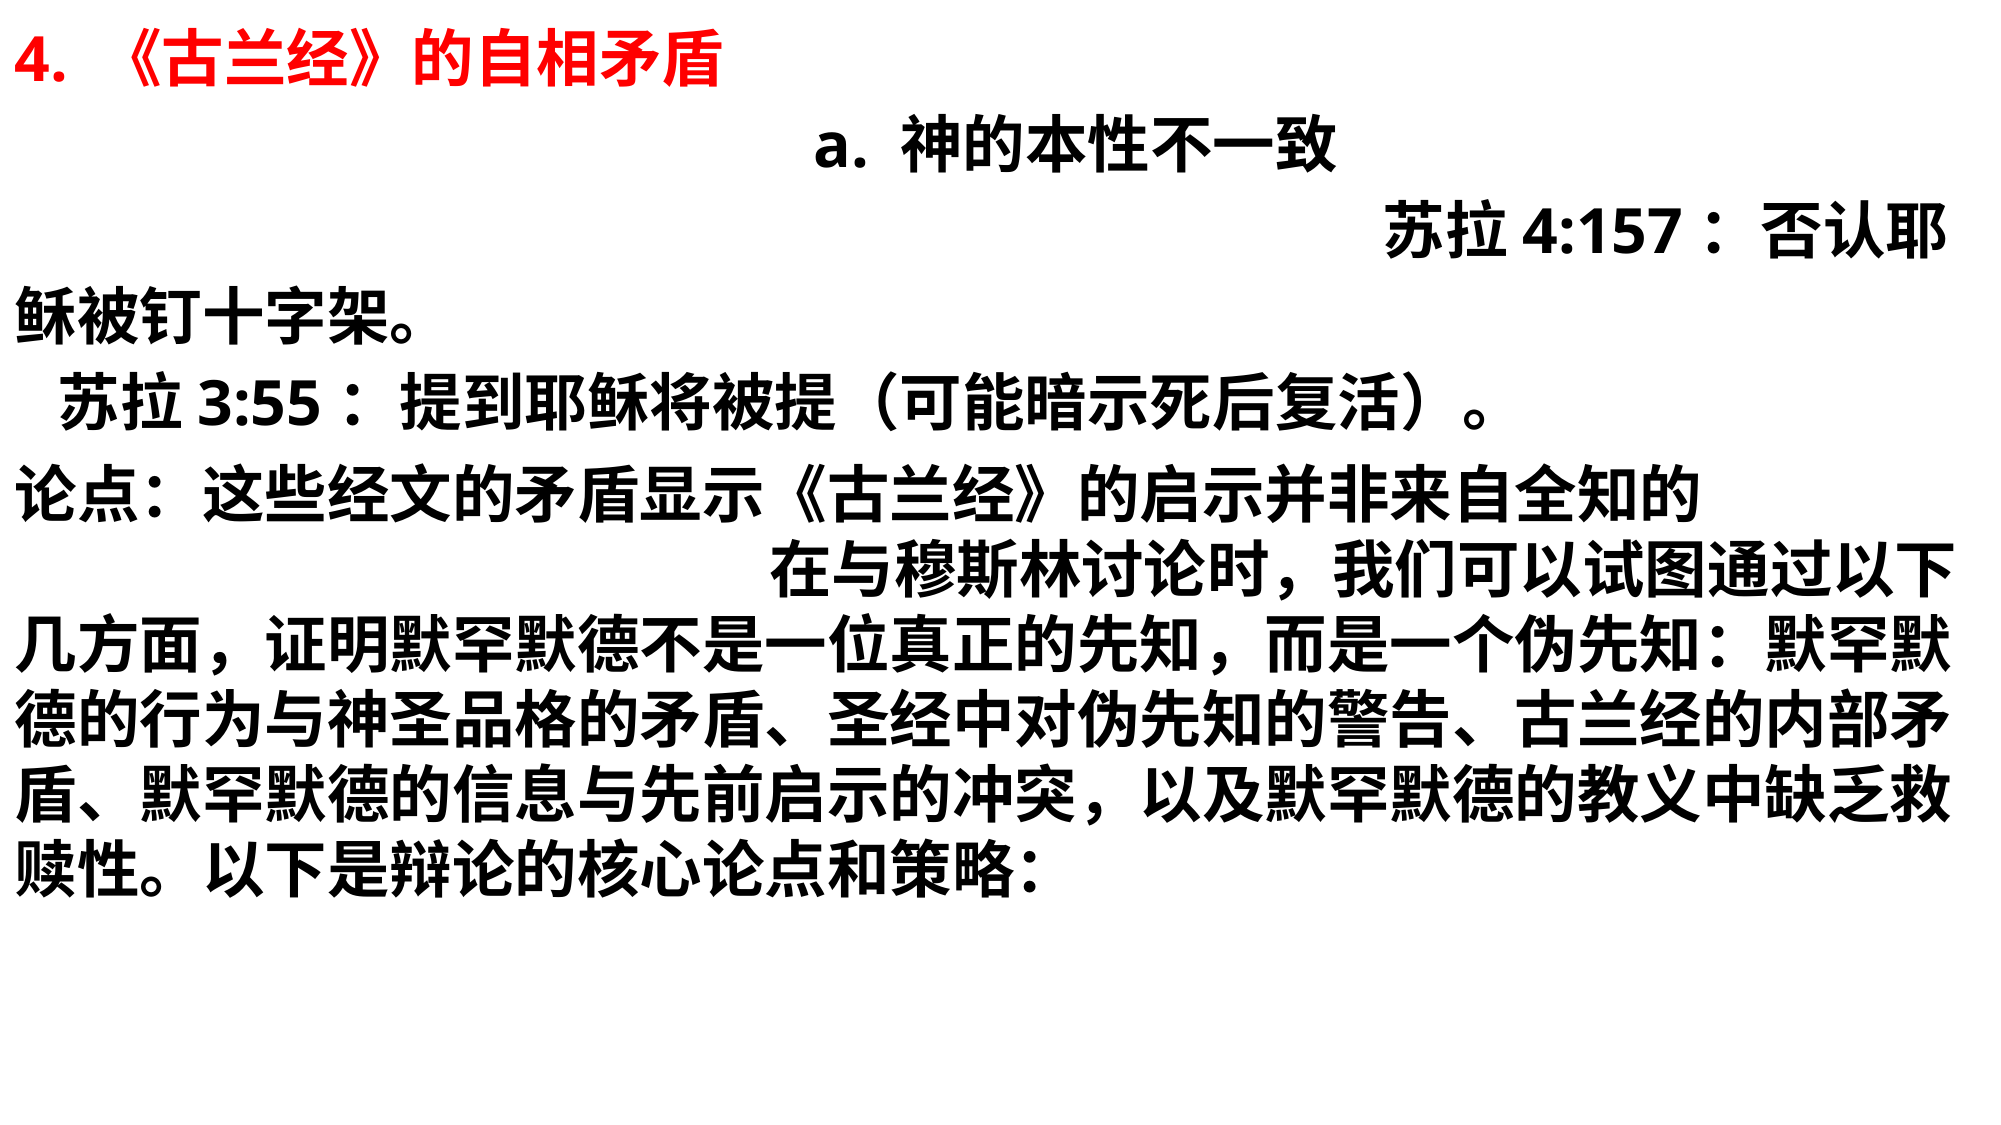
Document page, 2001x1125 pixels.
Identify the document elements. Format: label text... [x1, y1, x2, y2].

text_box 4. 《古兰经》的自相矛盾 a. 神的本性不一致 苏拉4:157：否认耶稣被钉十字架。 苏拉3:55：提到耶稣将被提（可能暗示死后复活）。 论点：这些经文的矛盾显示《古兰经》的启示并非来自全知的 在与穆斯林讨论时，我们可以试图通过以下几方面，证明默罕默德不是一位真正的先知，而是一个伪先知：默罕默德的行为与神圣品格的矛盾、圣经中对伪先知的警告、古兰经的内部矛盾、默罕默德的信息与先前启示的冲突，以及默罕默德的教义中缺乏救赎性。以下是辩论的核心论点和策略： [0, 0, 2000, 912]
